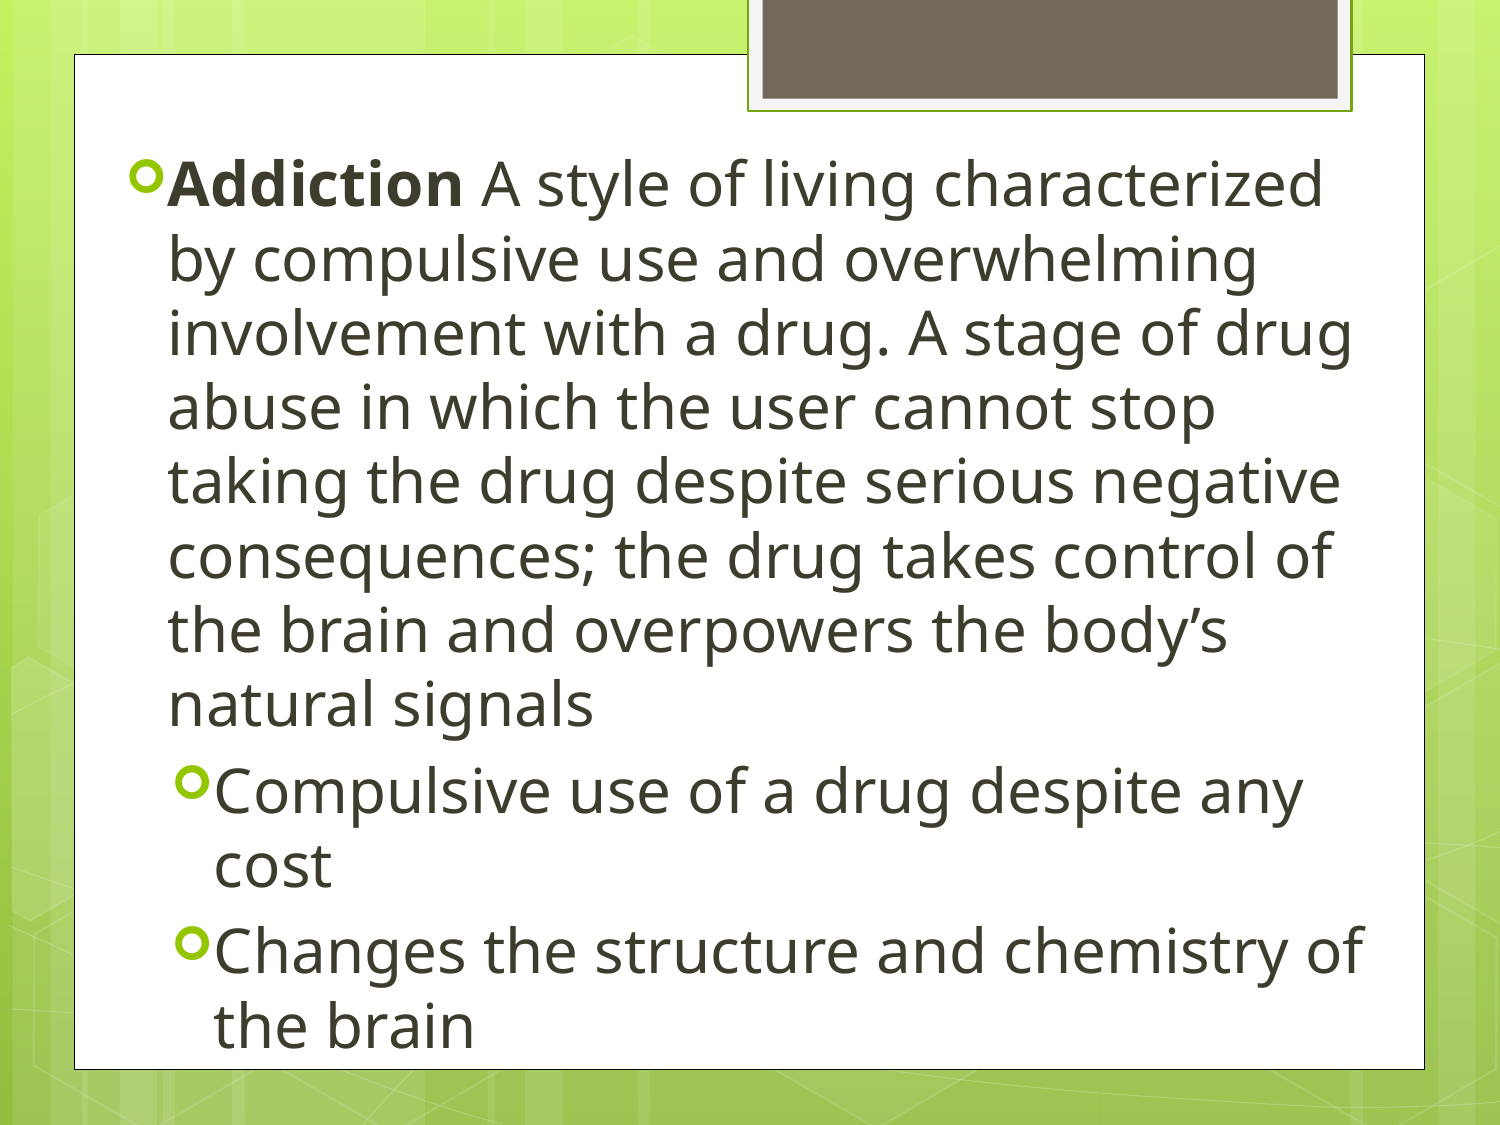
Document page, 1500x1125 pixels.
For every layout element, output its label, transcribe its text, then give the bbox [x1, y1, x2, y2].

list Addiction A style of living characterized by compulsive use and overwhelming involvement with a drug. A stage of drug abuse in which the user cannot stop taking the drug despite serious negative consequences; the drug takes control of the brain and overpowers the body’s natural signals Compulsive use of a drug despite any cost Changes the structure and chemistry of the brain [99, 137, 1388, 1075]
